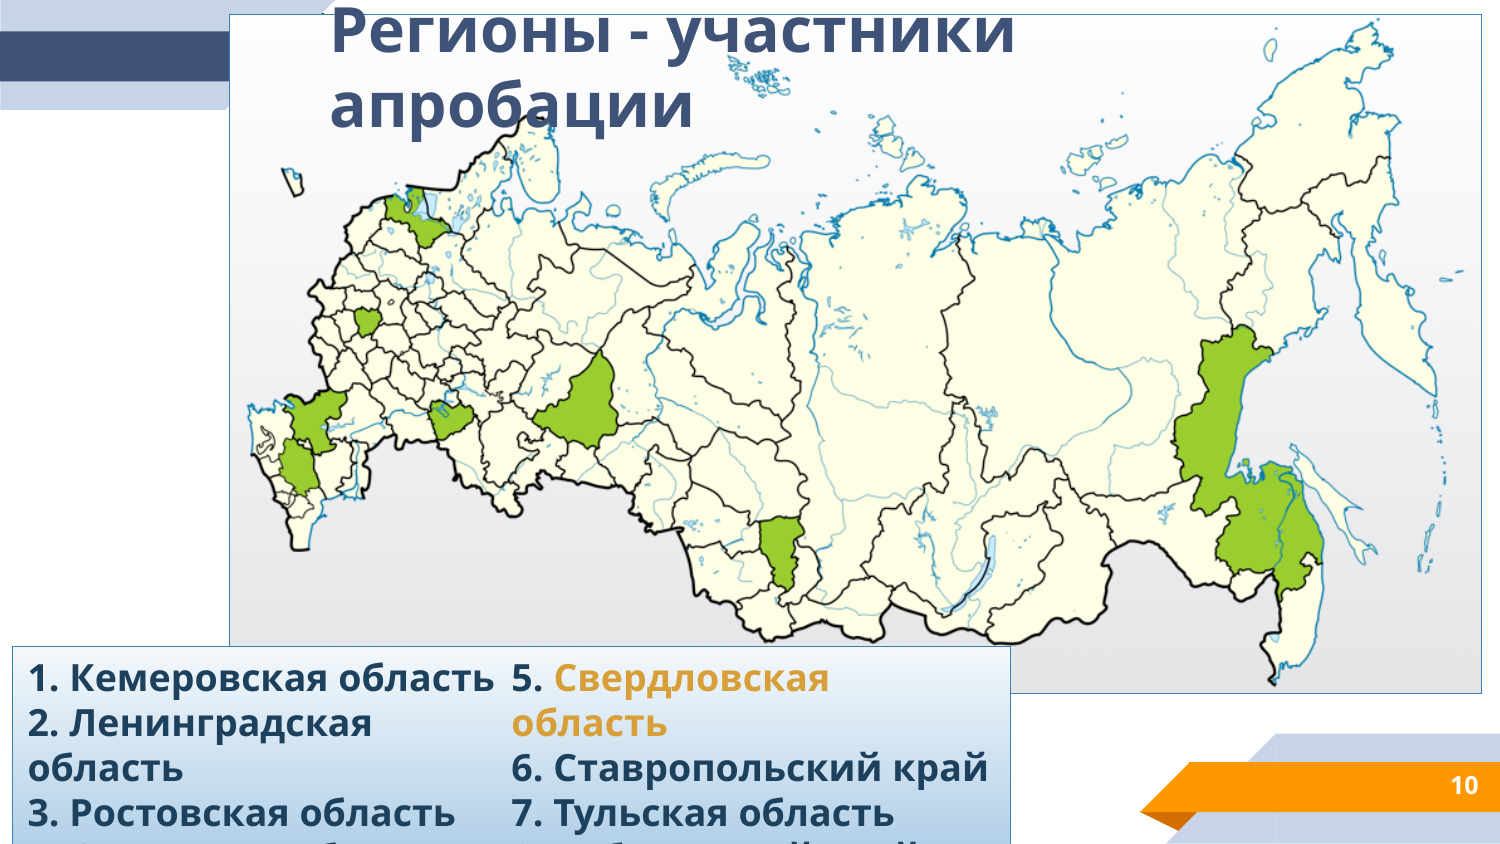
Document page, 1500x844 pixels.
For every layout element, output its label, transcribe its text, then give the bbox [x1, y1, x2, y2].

text_box 1. Кемеровская область 2. Ленинградская область 3. Ростовская область 4. Самарская область 5. Свердловская область 6. Ставропольский край 7. Тульская область 8. Хабаровский край [12, 646, 1011, 844]
picture [229, 14, 1483, 695]
slide_number 10 [1249, 760, 1494, 813]
